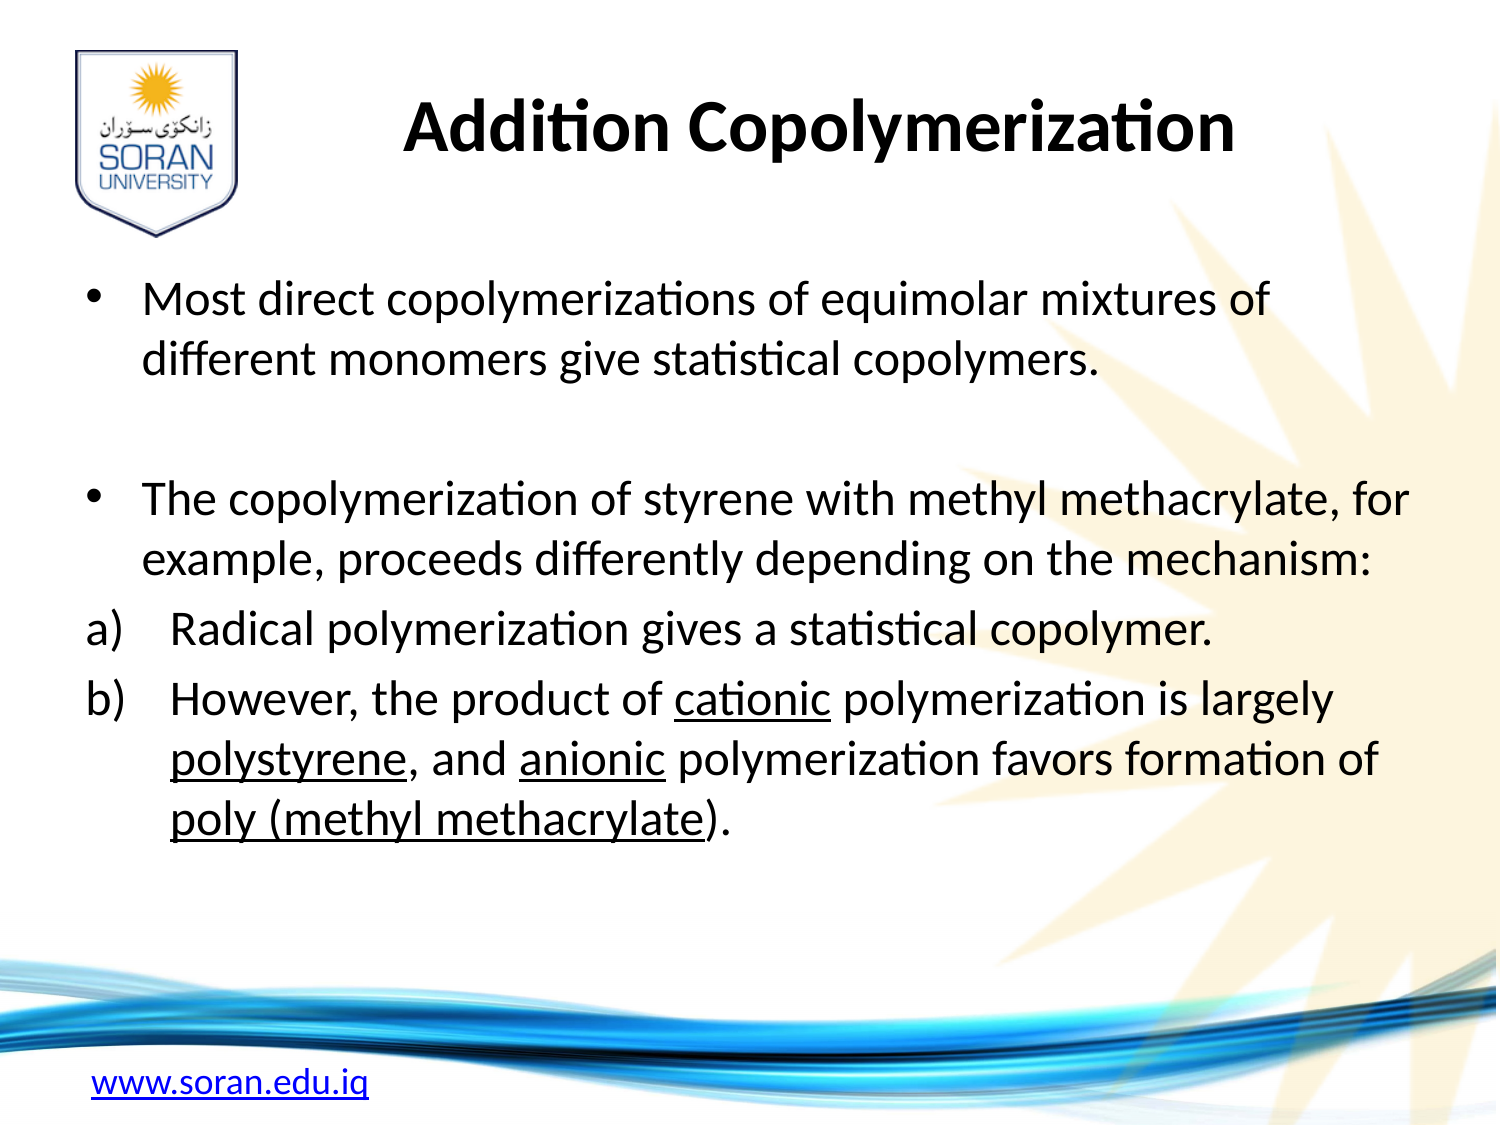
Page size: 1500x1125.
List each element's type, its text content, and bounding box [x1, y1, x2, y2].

picture [75, 50, 238, 238]
list Most direct copolymerizations of equimolar mixtures of different monomers give statistical copolymers. The copolymerization of styrene with methyl methacrylate, for example, proceeds differently depending on the mechanism: Radical polymerization gives a statistical copolymer. However, the product of cationic polymerization is largely polystyrene, and anionic polymerization favors formation of poly (methyl methacrylate). [70, 257, 1441, 959]
picture [0, 99, 1500, 1125]
title Addition Copolymerization [103, 59, 1397, 184]
